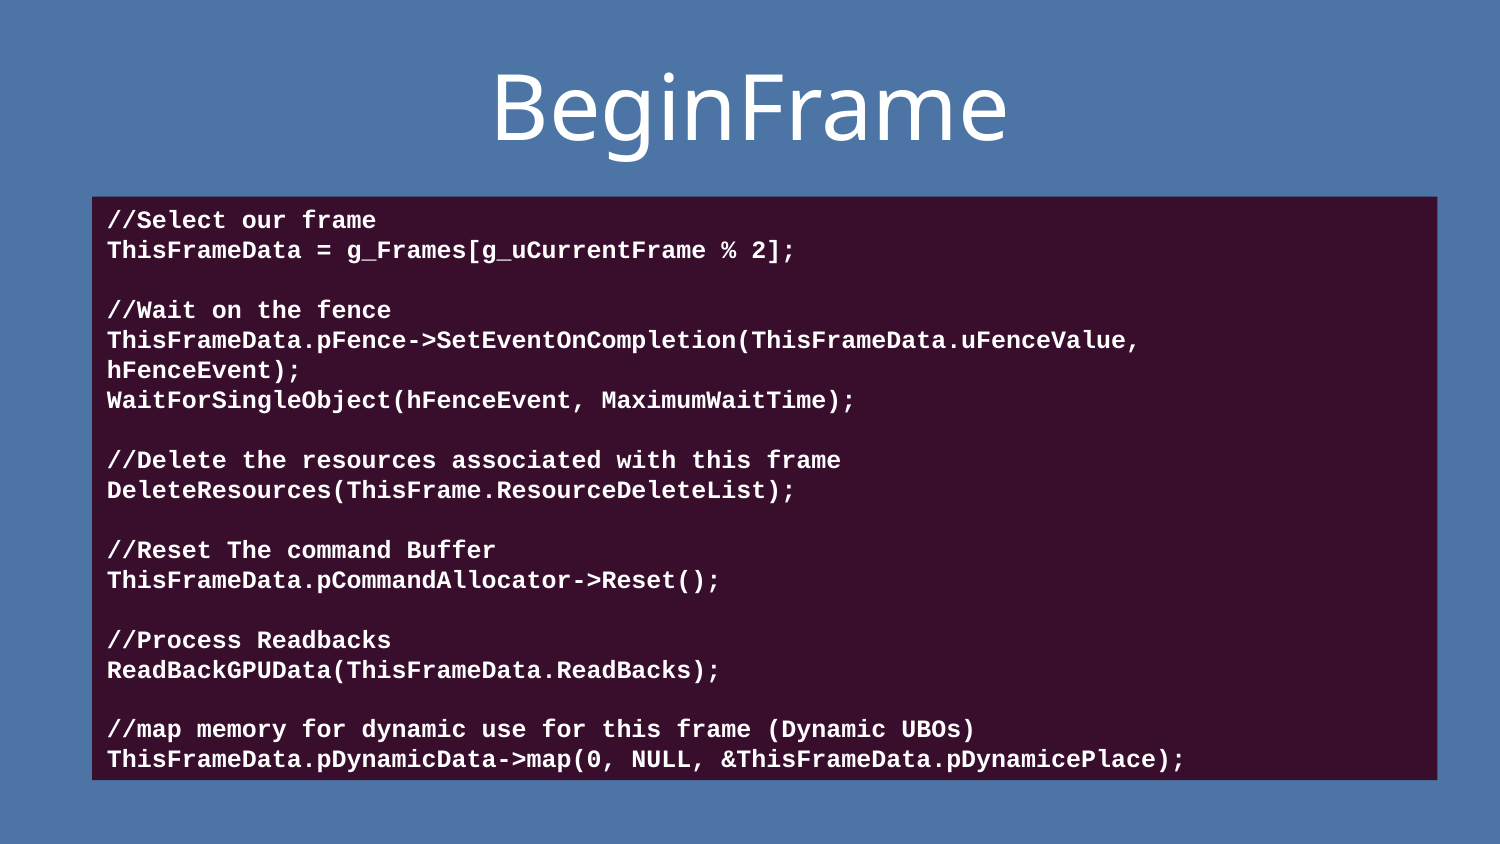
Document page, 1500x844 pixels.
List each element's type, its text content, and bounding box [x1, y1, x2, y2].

text_box //Select our frame ThisFrameData = g_Frames[g_uCurrentFrame % 2]; //Wait on the fence ThisFrameData.pFence->SetEventOnCompletion(ThisFrameData.uFenceValue, hFenceEvent); WaitForSingleObject(hFenceEvent, MaximumWaitTime); //Delete the resources associated with this frame DeleteResources(ThisFrame.ResourceDeleteList); //Reset The command Buffer ThisFrameData.pCommandAllocator->Reset(); //Process Readbacks ReadBackGPUData(ThisFrameData.ReadBacks); //map memory for dynamic use for this frame (Dynamic UBOs) ThisFrameData.pDynamicData->map(0, NULL, &ThisFrameData.pDynamicePlace); [92, 196, 1438, 781]
title BeginFrame [75, 33, 1425, 175]
